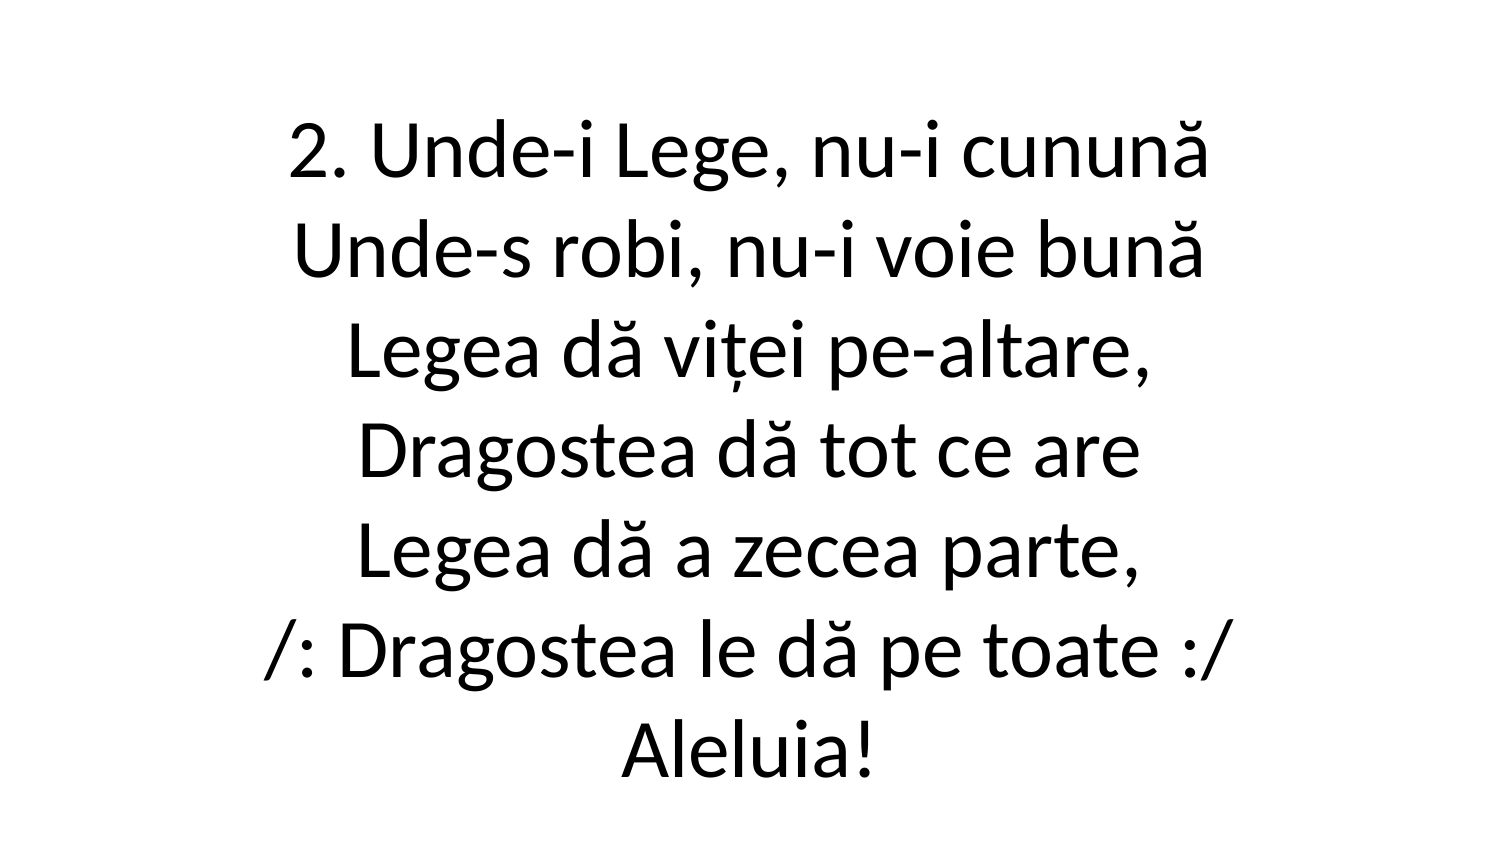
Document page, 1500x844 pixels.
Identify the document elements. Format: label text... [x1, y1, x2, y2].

text_box 2. Unde-i Lege, nu-i cunună Unde-s robi, nu-i voie bună Legea dă viței pe-altare, Dragostea dă tot ce are Legea dă a zecea parte, /: Dragostea le dă pe toate :/ Aleluia! [249, 42, 1251, 802]
